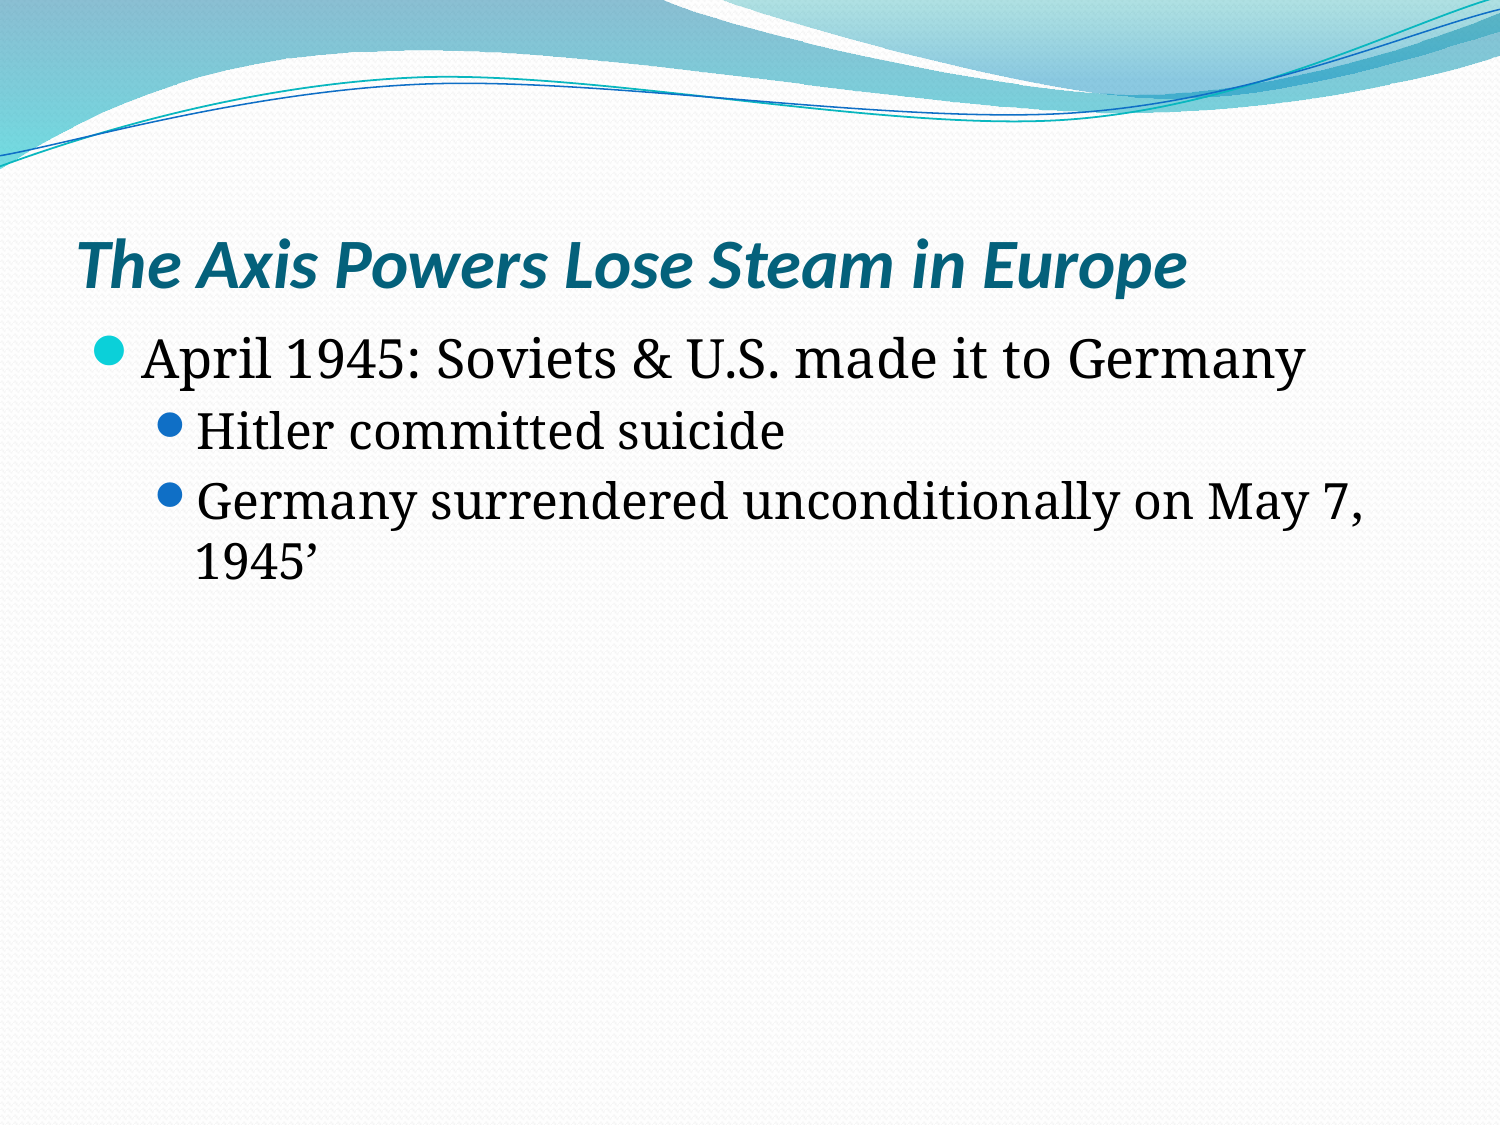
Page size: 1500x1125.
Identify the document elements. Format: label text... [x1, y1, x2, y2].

title The Axis Powers Lose Steam in Europe [75, 115, 1425, 303]
list April 1945: Soviets & U.S. made it to Germany Hitler committed suicide Germany surrendered unconditionally on May 7, 1945’ [75, 317, 1425, 1038]
